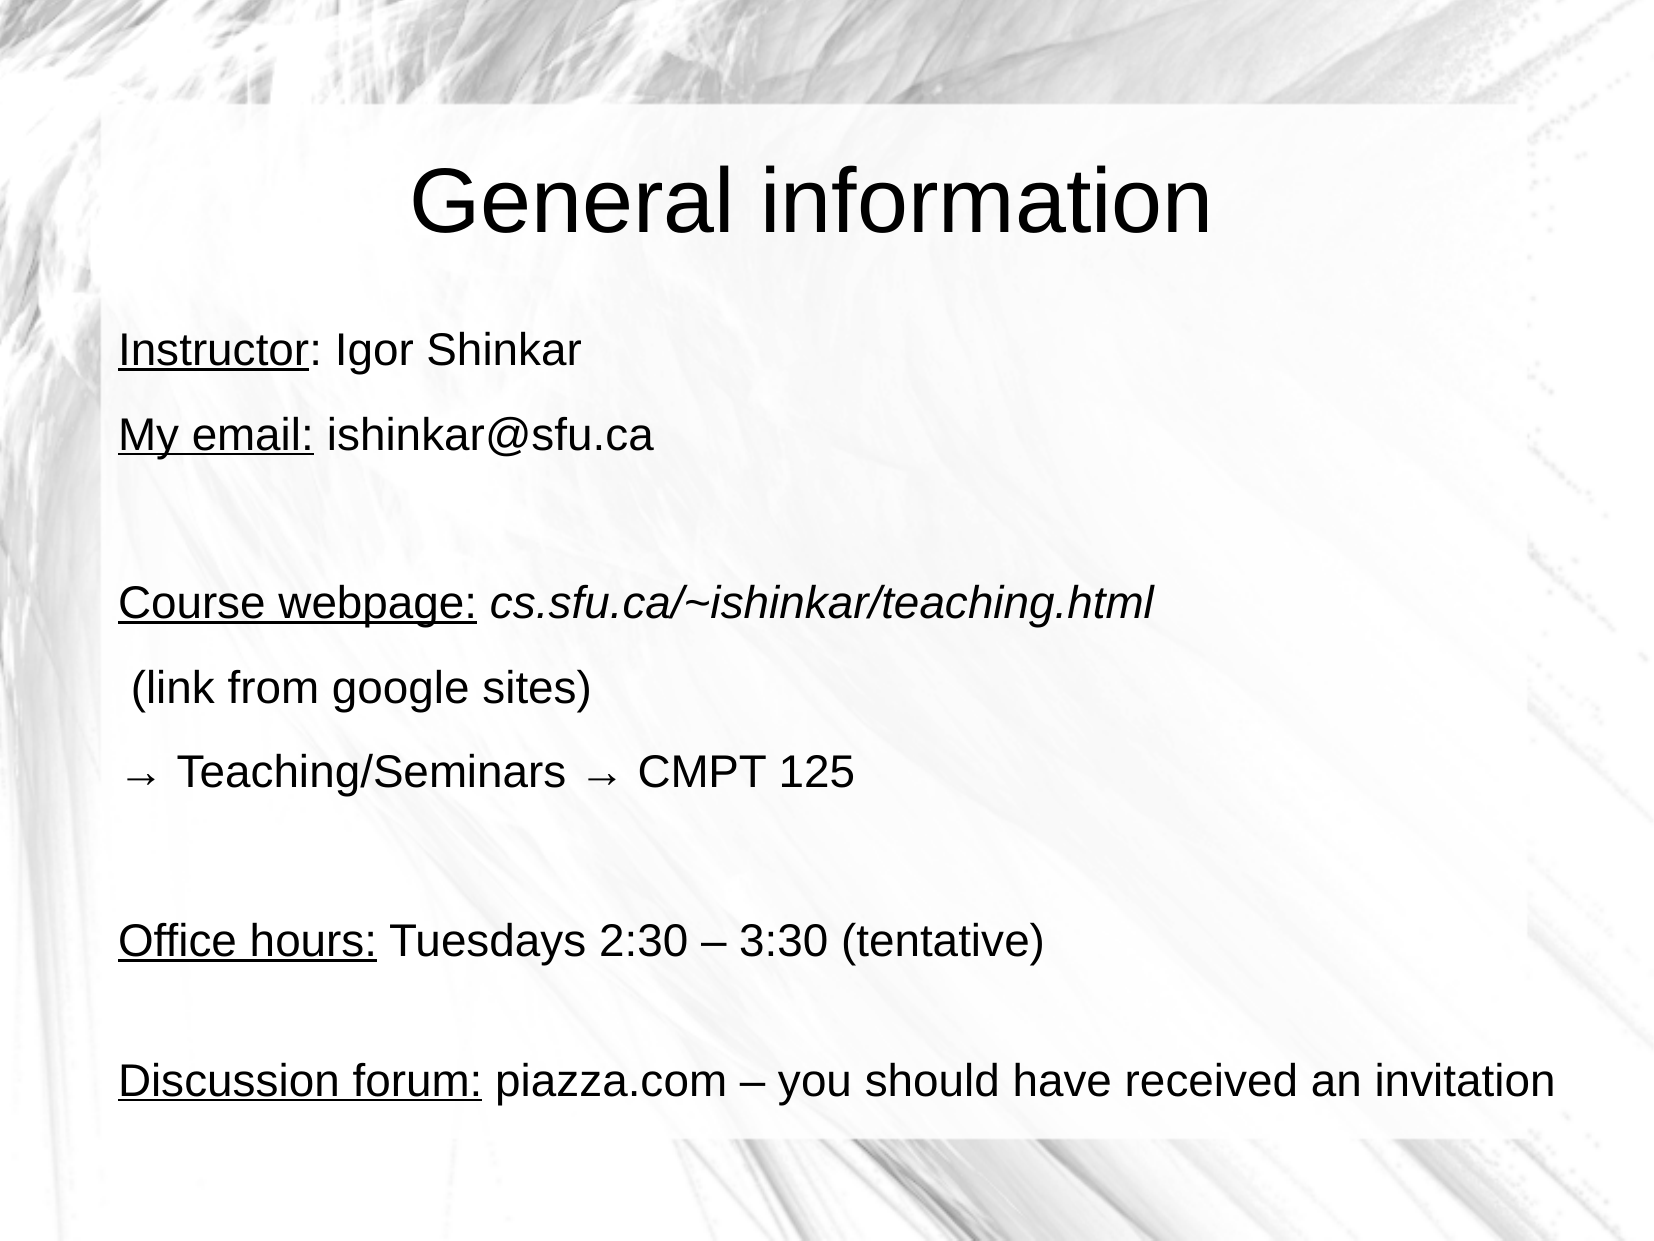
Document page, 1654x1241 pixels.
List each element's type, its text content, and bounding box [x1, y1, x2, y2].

picture [0, 0, 1654, 1241]
title General information [118, 112, 1506, 281]
list Instructor: Igor Shinkar My email: ishinkar@sfu.ca Course webpage: cs.sfu.ca/~ishinkar/teaching.html (link from google sites) → Teaching/Seminars → CMPT 125 Office hours: Tuesdays 2:30 – 3:30 (tentative) Discussion forum: piazza.com – you should have received an invitation [118, 319, 1571, 1149]
